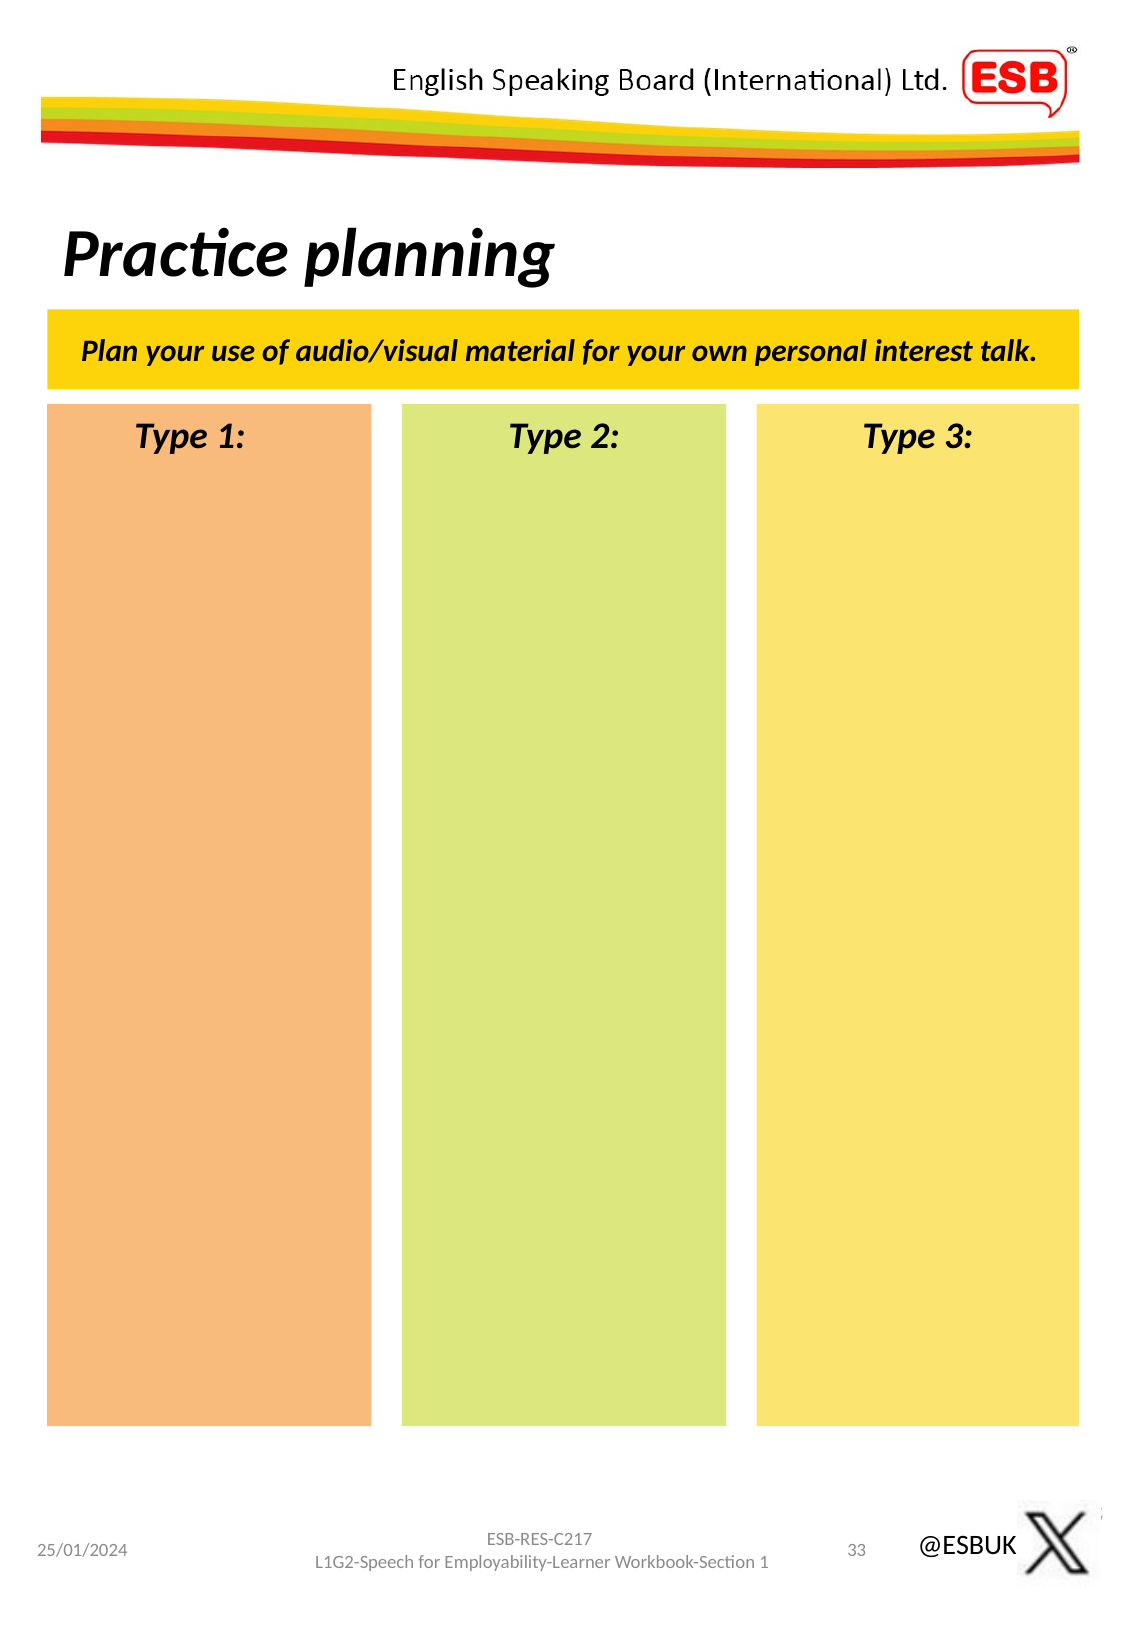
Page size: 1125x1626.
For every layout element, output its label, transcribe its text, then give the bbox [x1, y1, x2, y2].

slide_number 33 [697, 1506, 882, 1593]
text_box Plan your use of audio/visual material for your own personal interest talk. [46, 308, 1080, 390]
text_box Type 1: [46, 403, 372, 1427]
text_box Type 3: [756, 403, 1080, 1427]
text_box Type 2: [401, 403, 727, 1427]
footer ESB-RES-C217 L1G2-Speech for Employability-Learner Workbook-Section 1 [296, 1506, 697, 1593]
picture [0, 1, 1125, 234]
picture [1017, 1500, 1103, 1587]
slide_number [22, 1506, 276, 1593]
title Practice planning [47, 198, 1018, 308]
